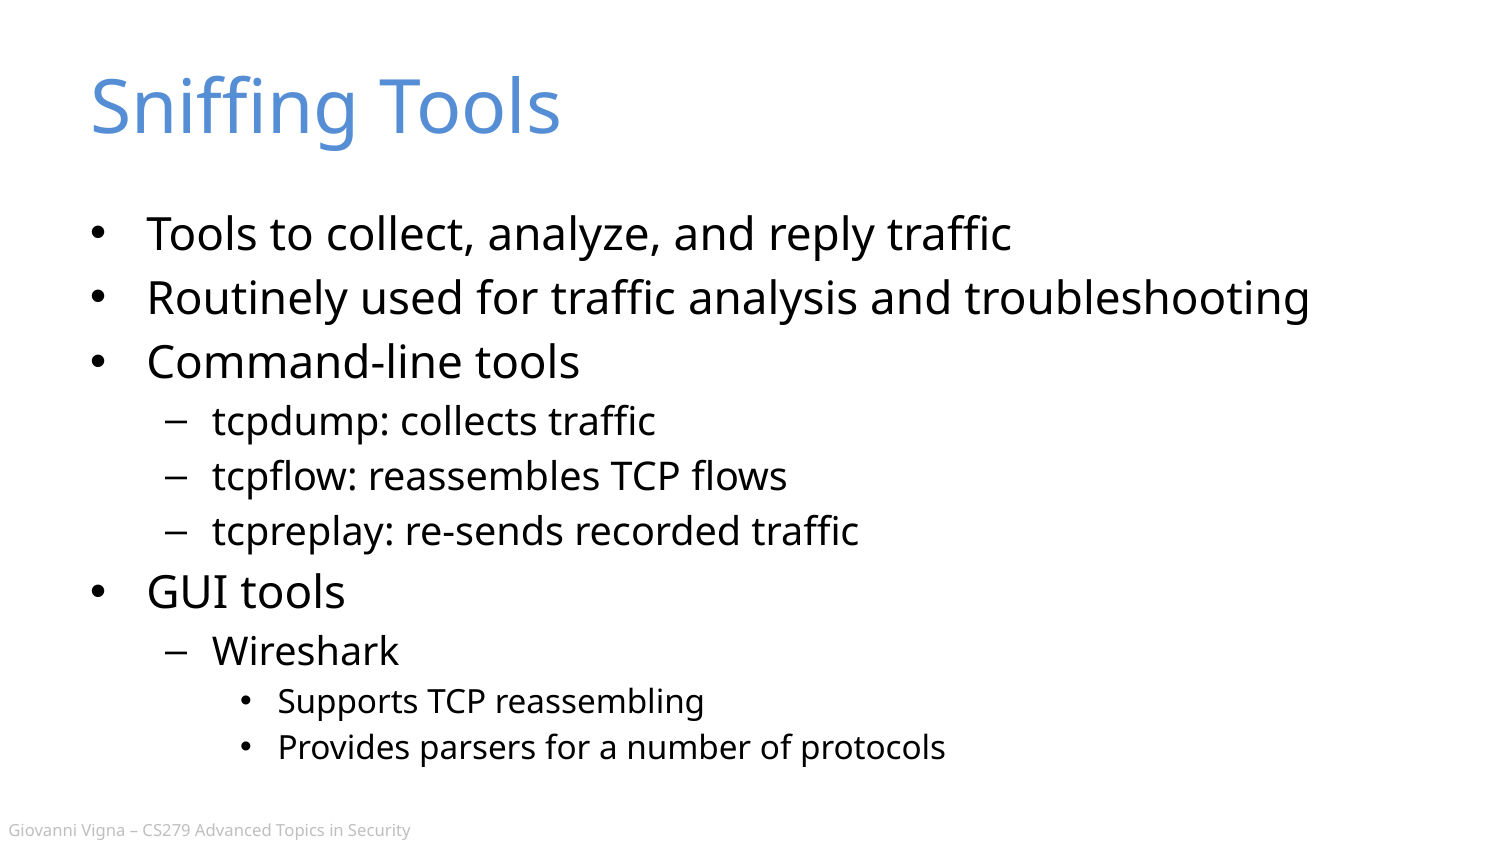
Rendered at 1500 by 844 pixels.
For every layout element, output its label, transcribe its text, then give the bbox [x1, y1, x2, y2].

title Sniffing Tools [75, 33, 1425, 175]
list Tools to collect, analyze, and reply traffic Routinely used for traffic analysis and troubleshooting Command-line tools tcpdump: collects traffic tcpflow: reassembles TCP flows tcpreplay: re-sends recorded traffic GUI tools Wireshark Supports TCP reassembling Provides parsers for a number of protocols [75, 196, 1425, 813]
